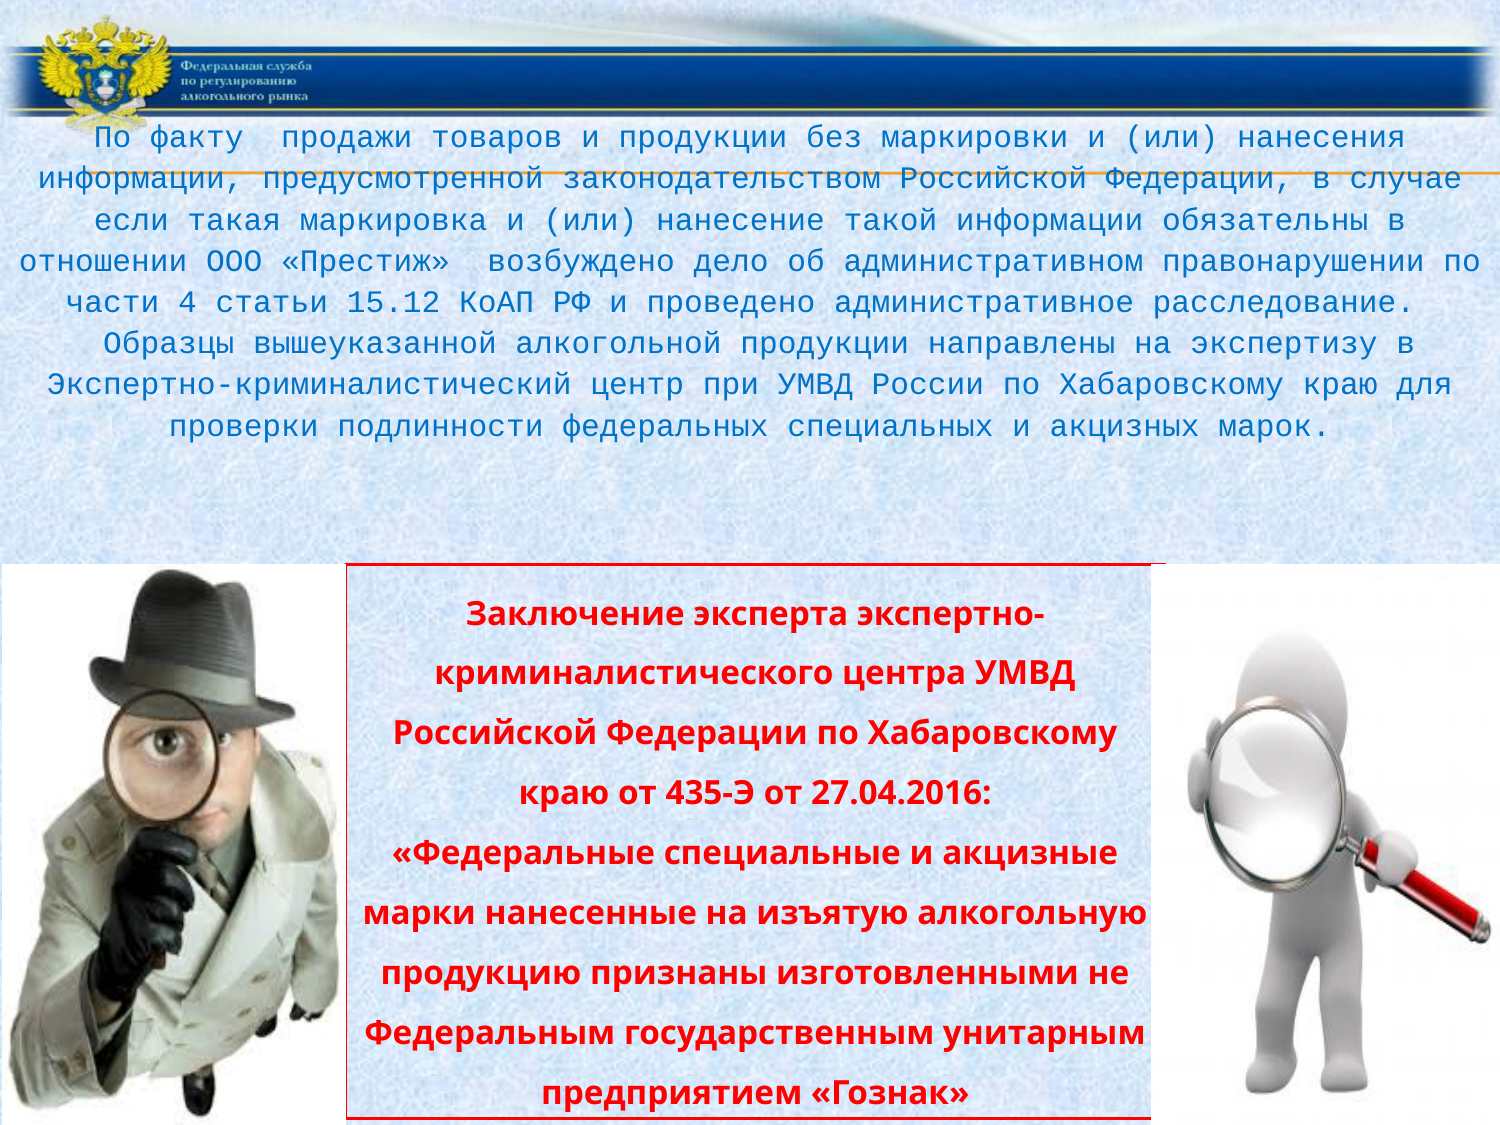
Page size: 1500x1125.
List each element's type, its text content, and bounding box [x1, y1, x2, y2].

picture [348, 1120, 1149, 1125]
text_box Заключение эксперта экспертно-криминалистического центра УМВД Российской Федерации по Хабаровскому краю от 435-Э от 27.04.2016: «Федеральные специальные и акцизные марки нанесенные на изъятую алкогольную продукцию признаны изготовленными не Федеральным государственным унитарным предприятием «Гознак» [343, 562, 1157, 1120]
list По факту продажи товаров и продукции без маркировки и (или) нанесения информации, предусмотренной законодательством Российской Федерации, в случае если такая маркировка и (или) нанесение такой информации обязательны в отношении ООО «Престиж» возбуждено дело об административном правонарушении по части 4 статьи 15.12 КоАП РФ и проведено административное расследование. Образцы вышеуказанной алкогольной продукции направлены на экспертизу в Экспертно-криминалистический центр при УМВД России по Хабаровскому краю для проверки подлинности федеральных специальных и акцизных марок. [0, 157, 1500, 539]
picture [0, 539, 1500, 1125]
picture [0, 0, 1500, 141]
